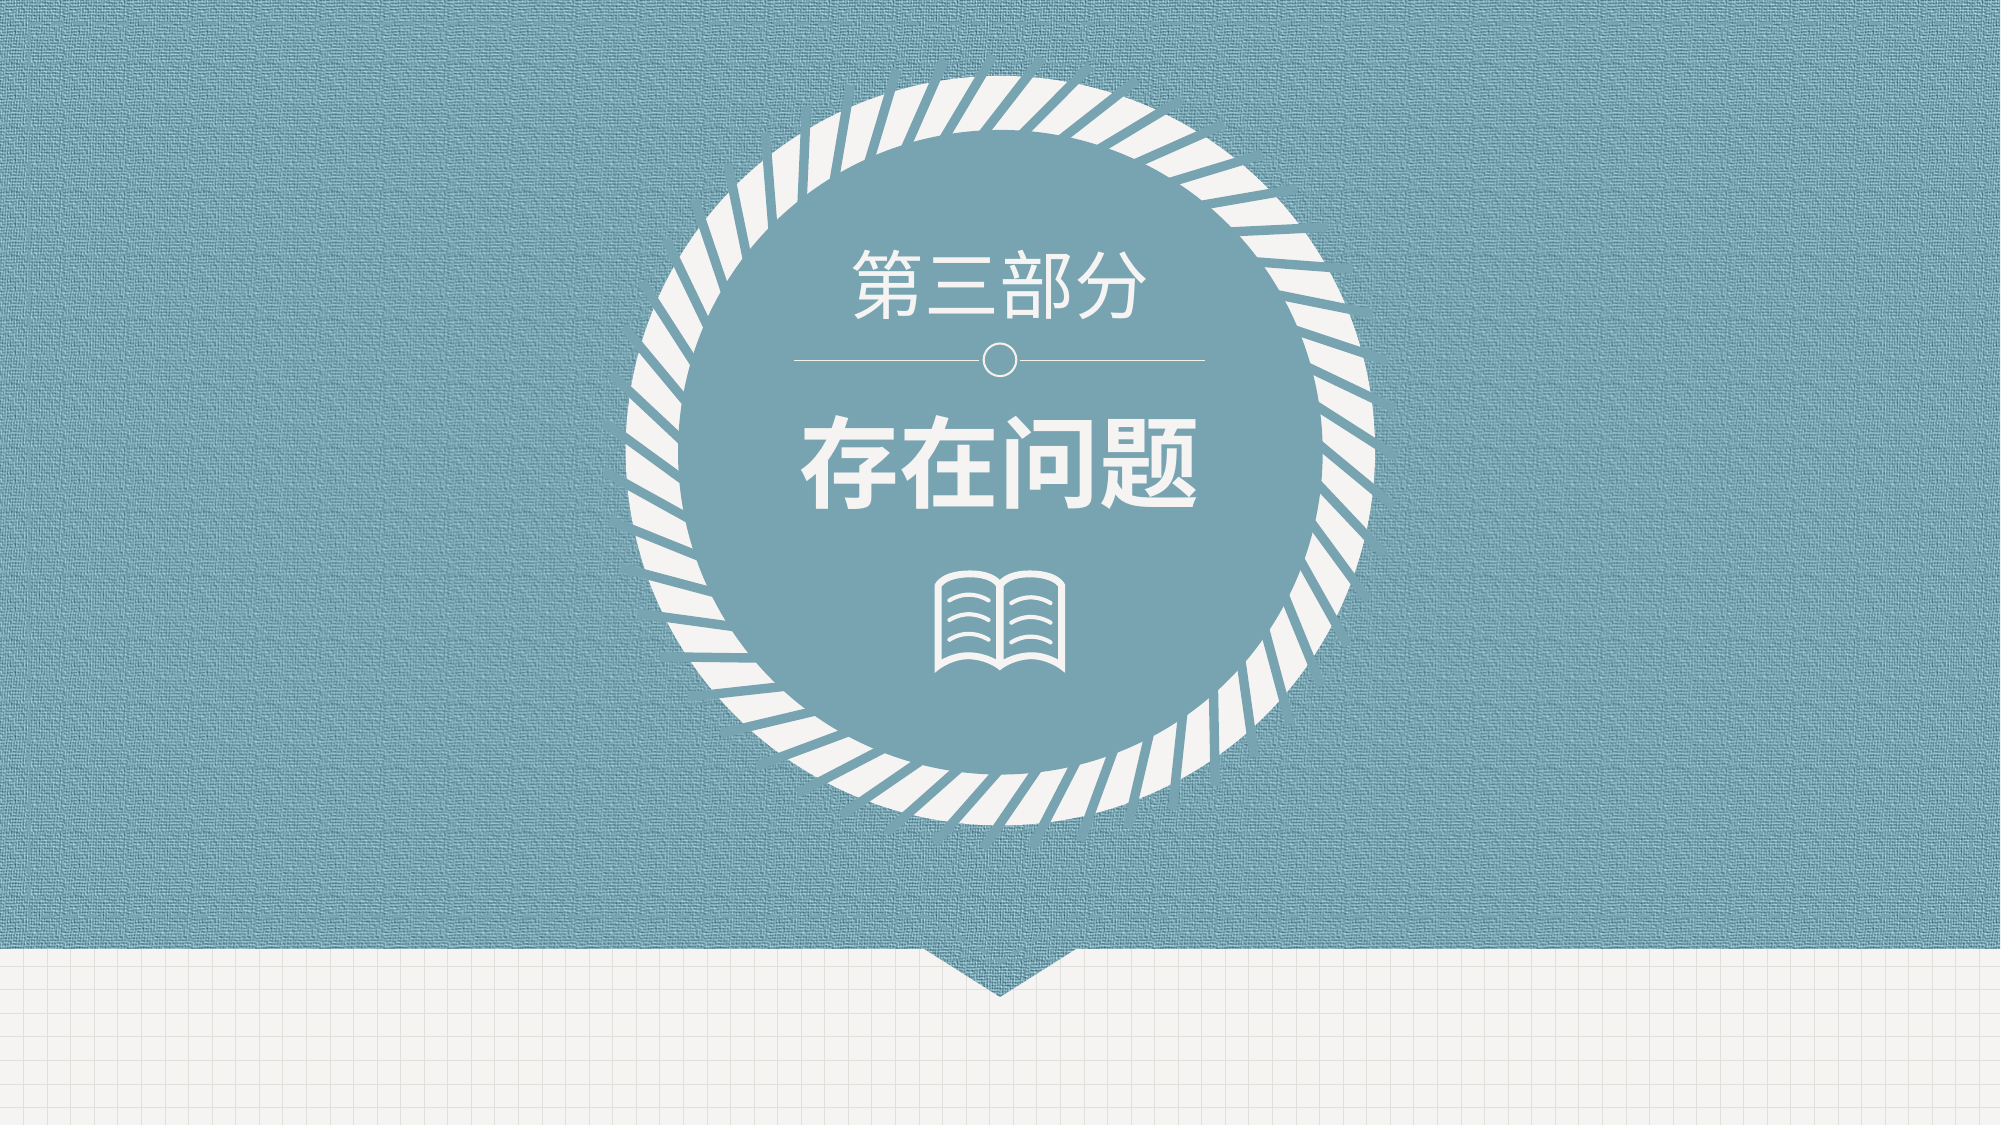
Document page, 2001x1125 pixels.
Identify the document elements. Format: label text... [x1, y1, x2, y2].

list 存在问题 [718, 406, 1280, 524]
picture [0, 0, 2001, 997]
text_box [934, 570, 1066, 673]
list 第三部分 [793, 241, 1207, 339]
